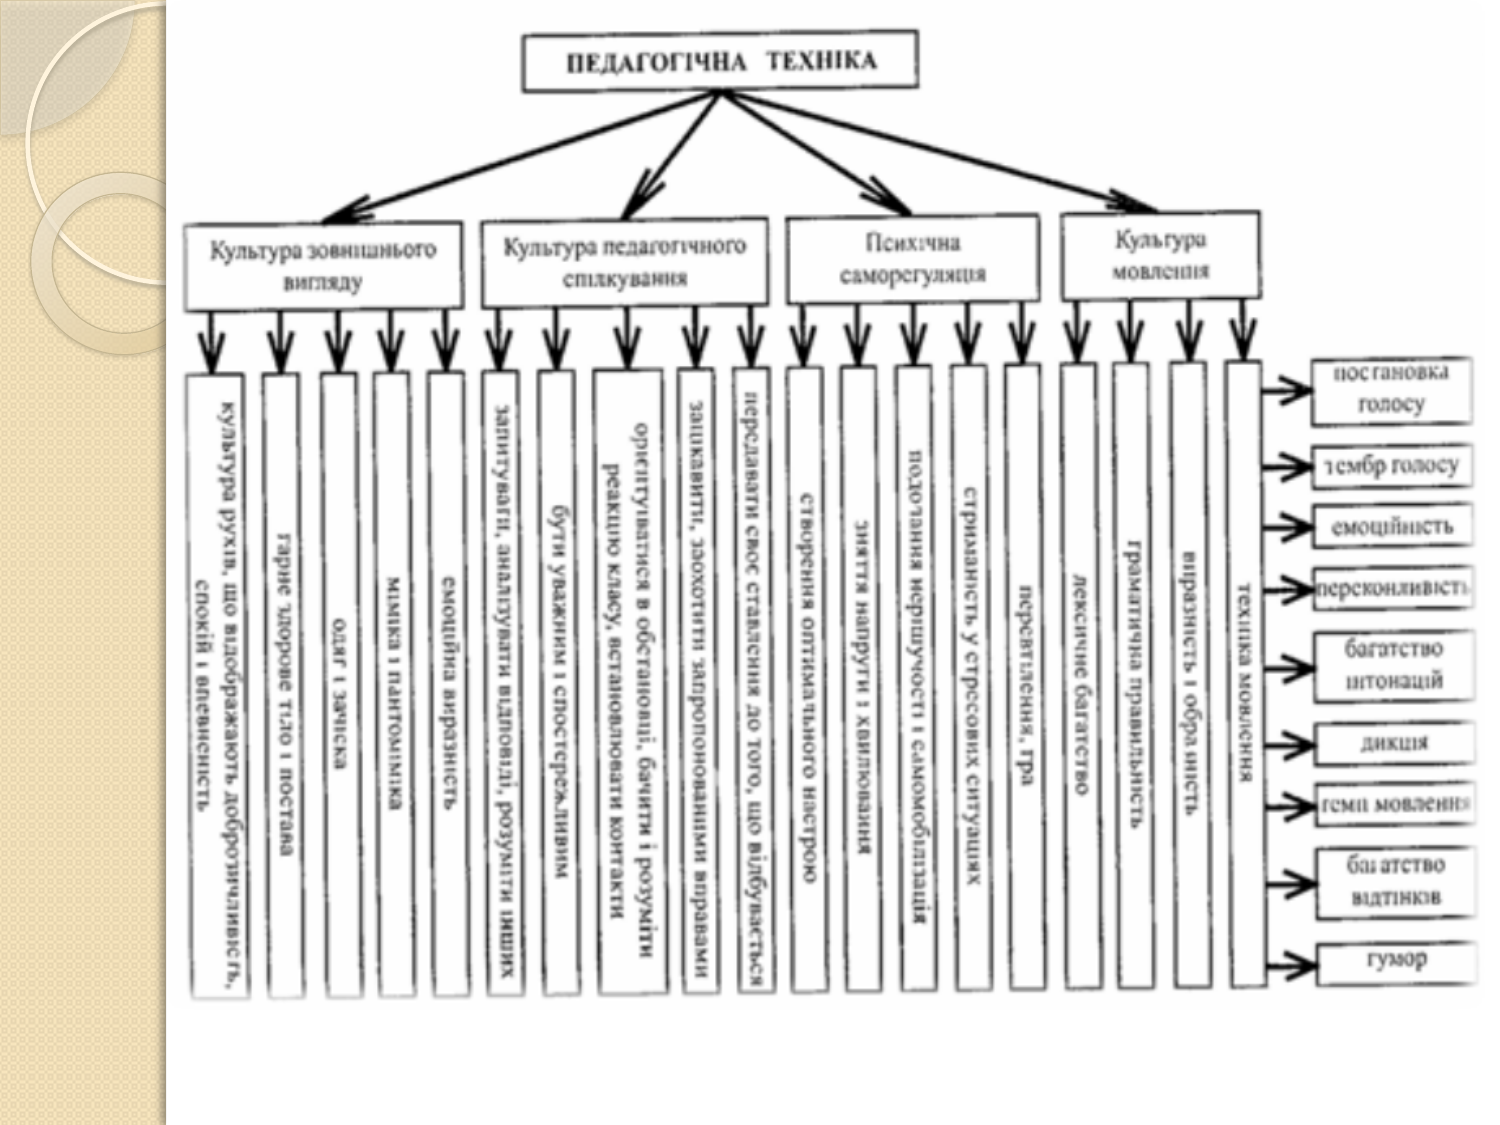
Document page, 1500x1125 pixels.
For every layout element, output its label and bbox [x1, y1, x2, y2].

list [166, 0, 1485, 1012]
